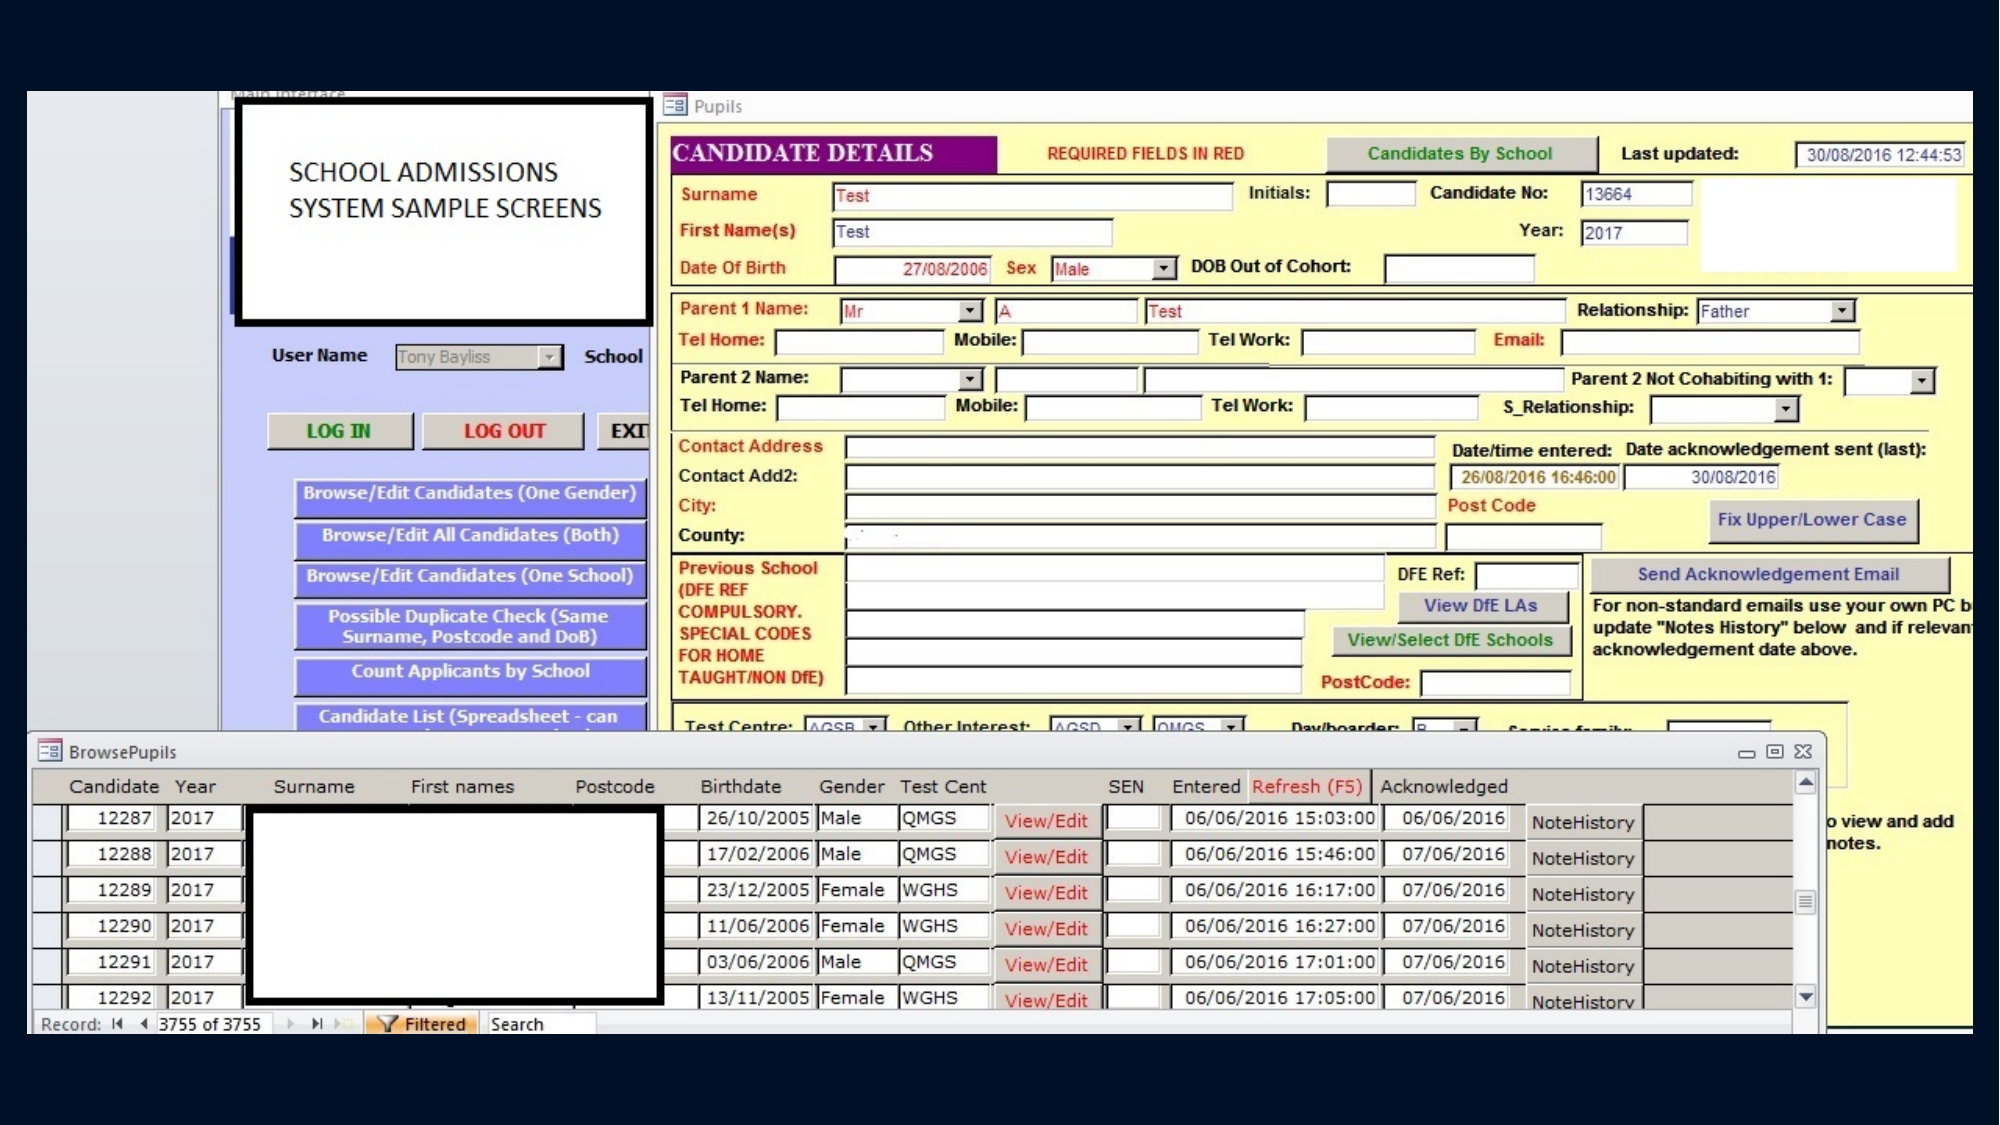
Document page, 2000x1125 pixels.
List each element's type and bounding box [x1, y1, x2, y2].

picture [27, 91, 1973, 1034]
